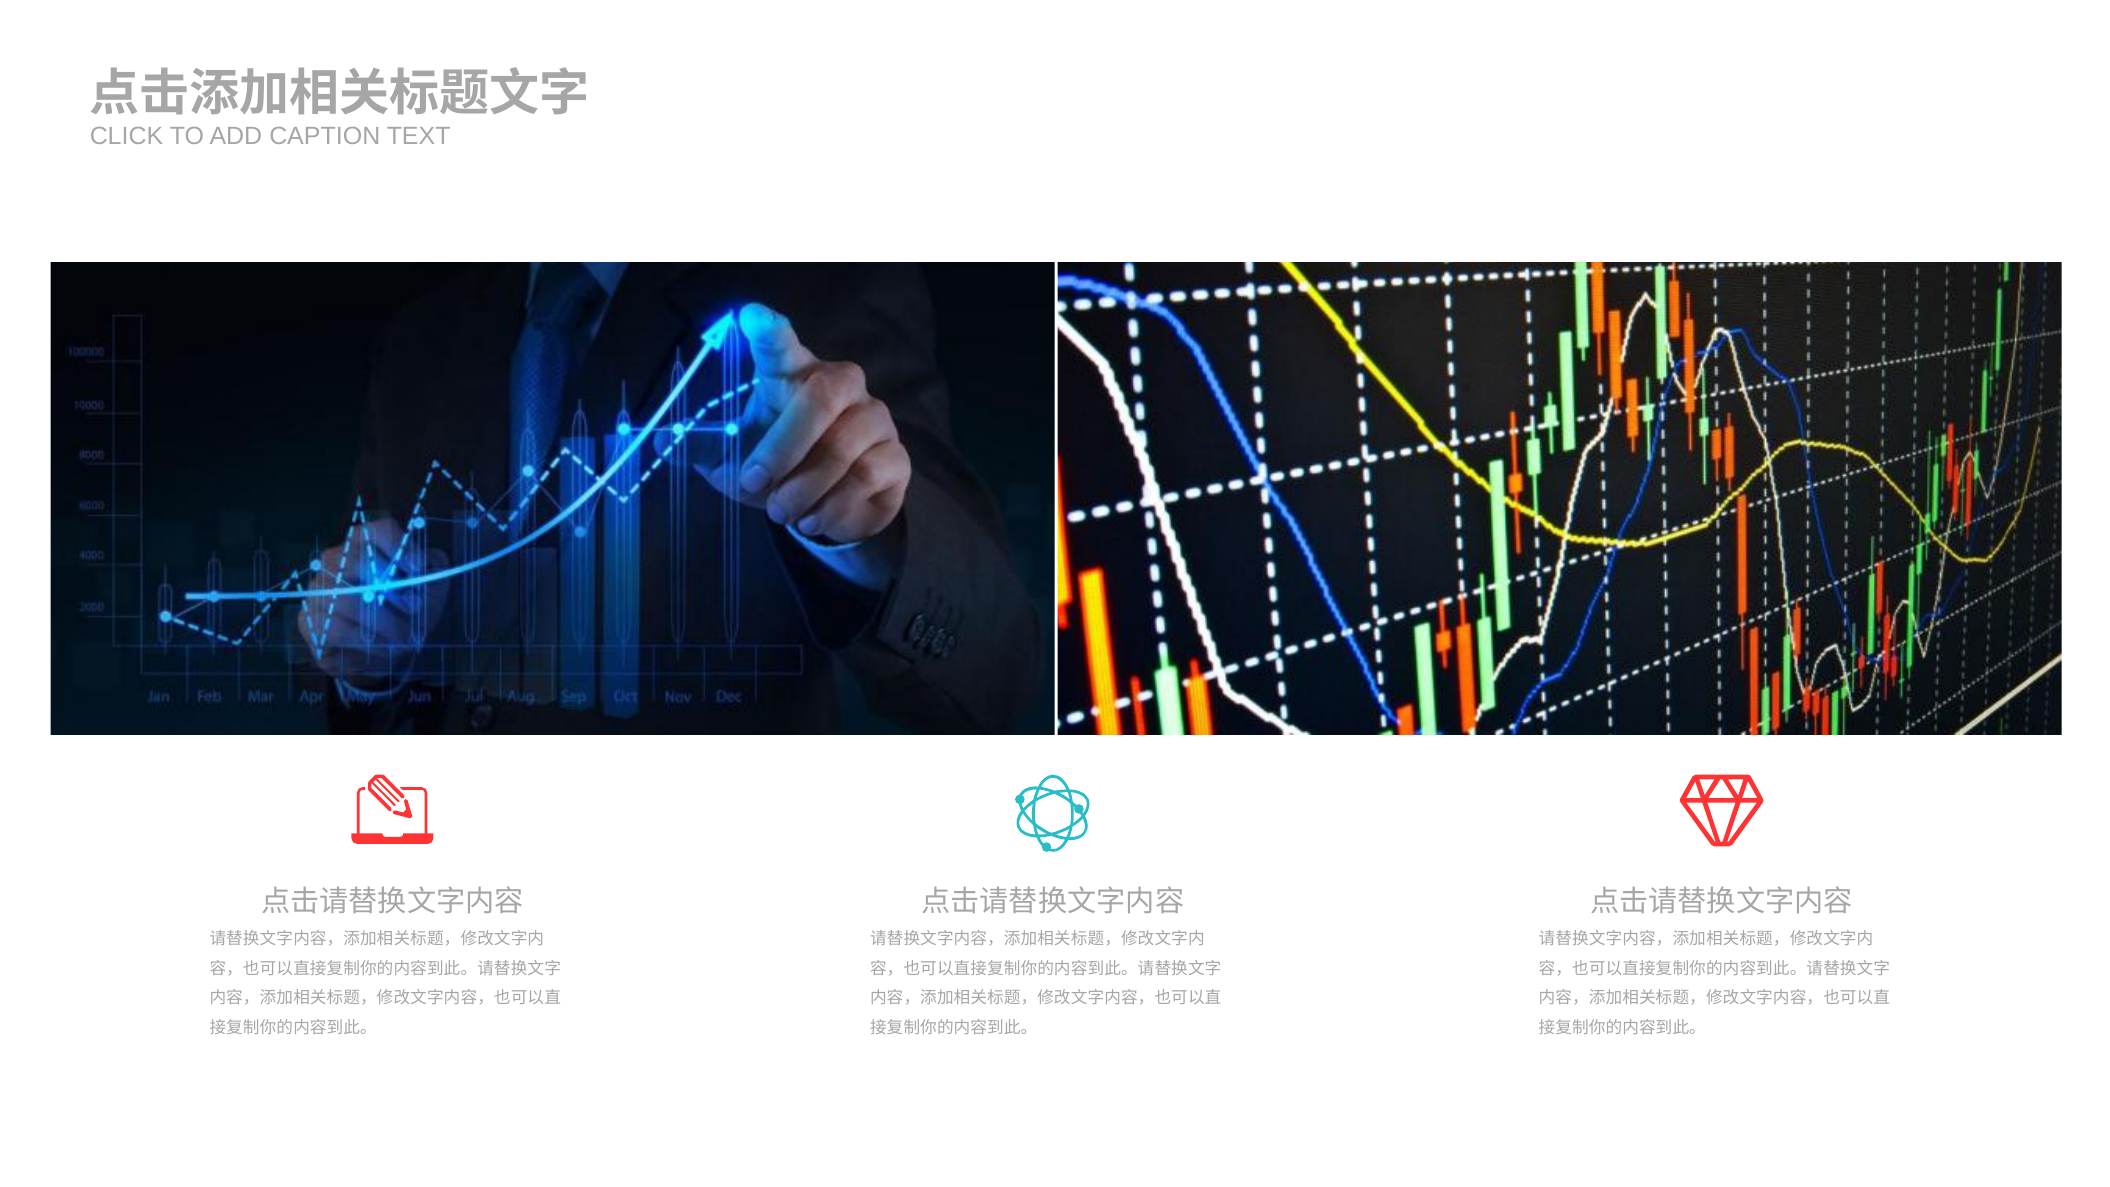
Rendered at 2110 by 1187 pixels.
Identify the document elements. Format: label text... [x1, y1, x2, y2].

text_box 点击请替换文字内容 请替换文字内容，添加相关标题，修改文字内容，也可以直接复制你的内容到此。请替换文字内容，添加相关标题，修改文字内容，也可以直接复制你的内容到此。 [869, 865, 1236, 1038]
text_box 点击添加相关标题文字 [89, 60, 618, 121]
text_box [50, 261, 1056, 736]
text_box [1015, 774, 1090, 852]
text_box [1057, 261, 2063, 736]
text_box [1679, 774, 1764, 847]
text_box 点击请替换文字内容 请替换文字内容，添加相关标题，修改文字内容，也可以直接复制你的内容到此。请替换文字内容，添加相关标题，修改文字内容，也可以直接复制你的内容到此。 [209, 865, 576, 1038]
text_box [351, 774, 434, 844]
text_box CLICK TO ADD CAPTION TEXT [89, 119, 524, 150]
text_box 点击请替换文字内容 请替换文字内容，添加相关标题，修改文字内容，也可以直接复制你的内容到此。请替换文字内容，添加相关标题，修改文字内容，也可以直接复制你的内容到此。 [1538, 865, 1905, 1038]
